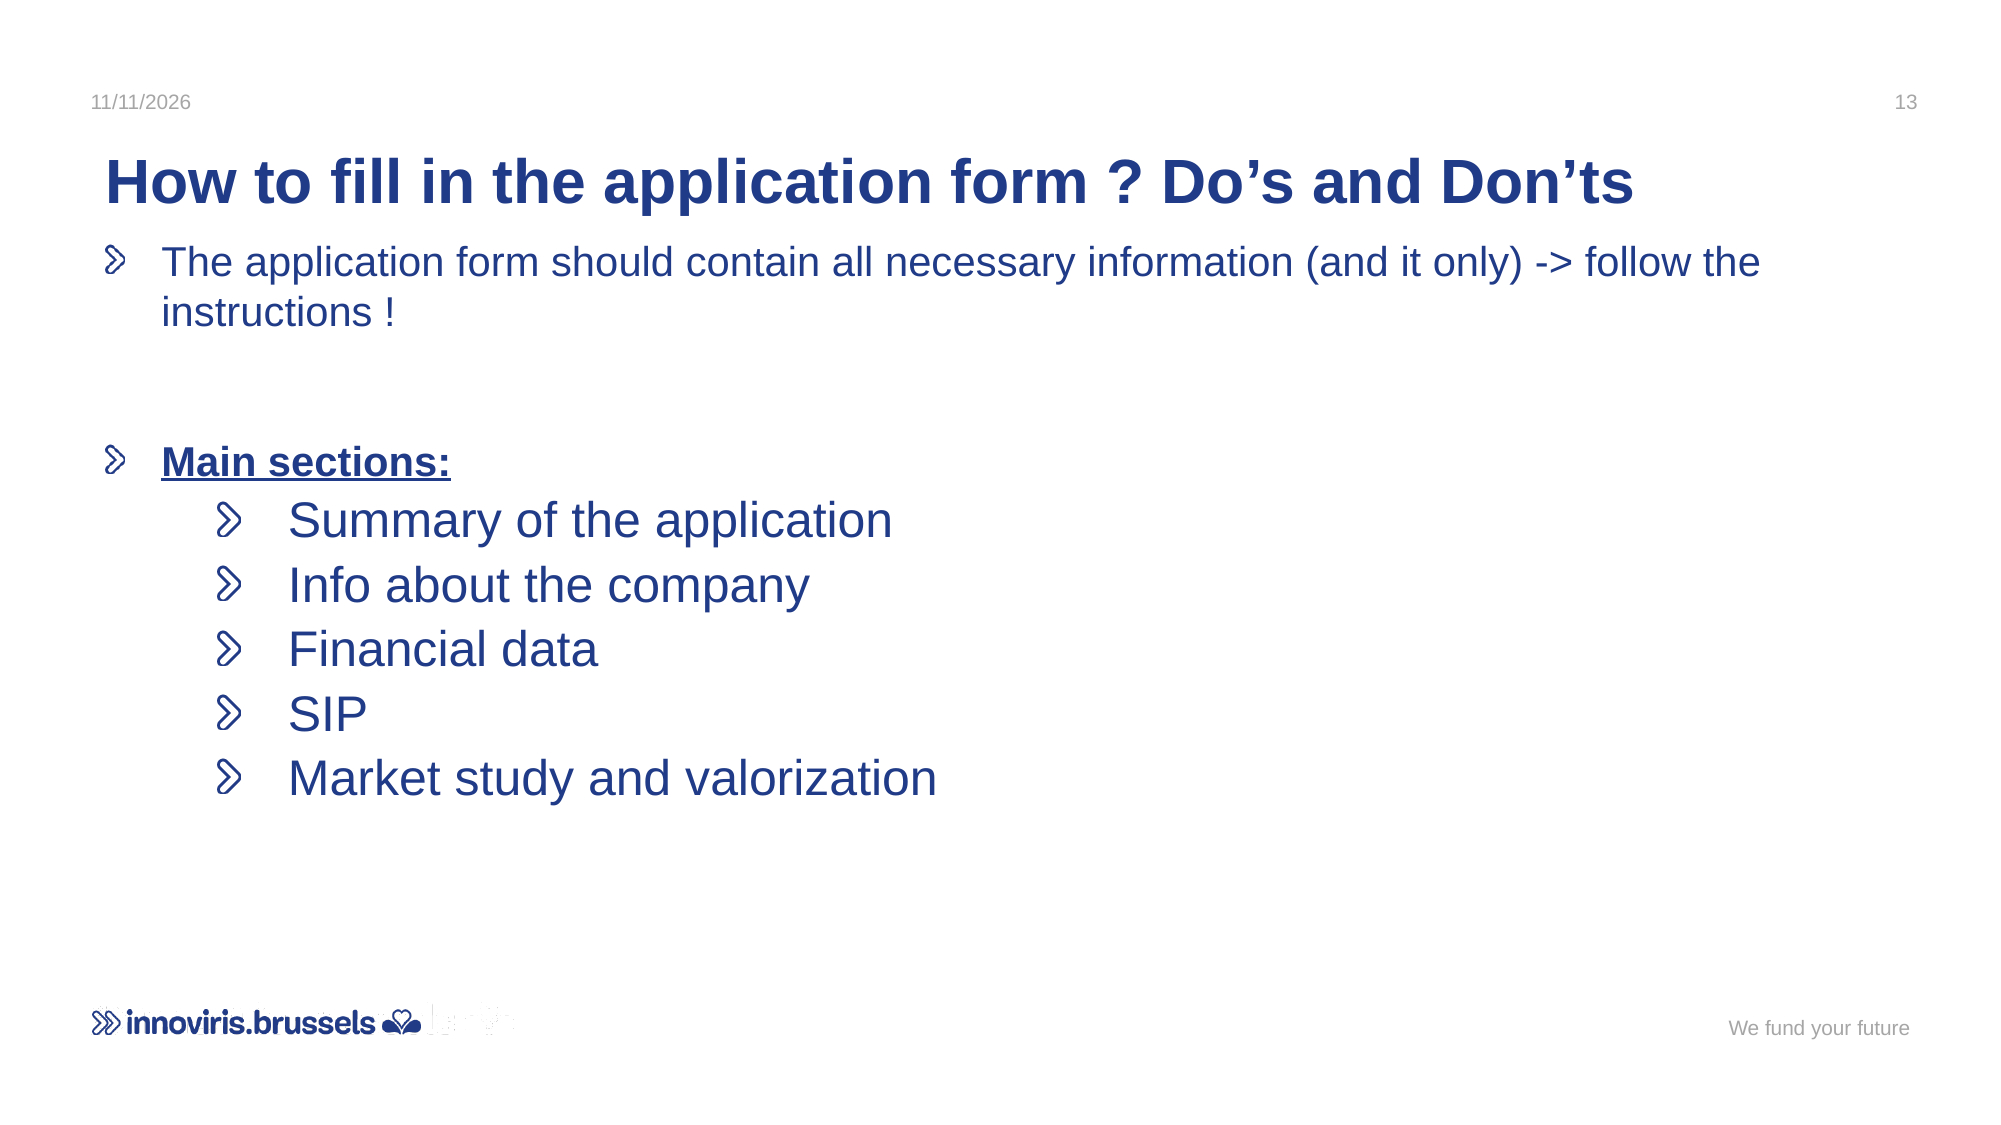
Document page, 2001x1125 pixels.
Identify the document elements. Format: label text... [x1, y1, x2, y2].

picture [105, 244, 125, 274]
picture [217, 694, 241, 730]
picture [90, 1002, 514, 1035]
list The application form should contain all necessary information (and it only) -> follow the instructions ! Main sections: Summary of the application Info about the company Financial data SIP Market study and valorization [90, 226, 1910, 972]
slide_number 13 [1482, 70, 1933, 131]
picture [217, 501, 241, 537]
list How to fill in the application form ? Do’s and Don’ts [90, 133, 1910, 225]
picture [105, 444, 125, 474]
picture [217, 758, 241, 794]
footer We fund your future [1250, 996, 1926, 1057]
picture [217, 630, 241, 666]
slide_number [75, 70, 526, 131]
picture [217, 565, 241, 601]
